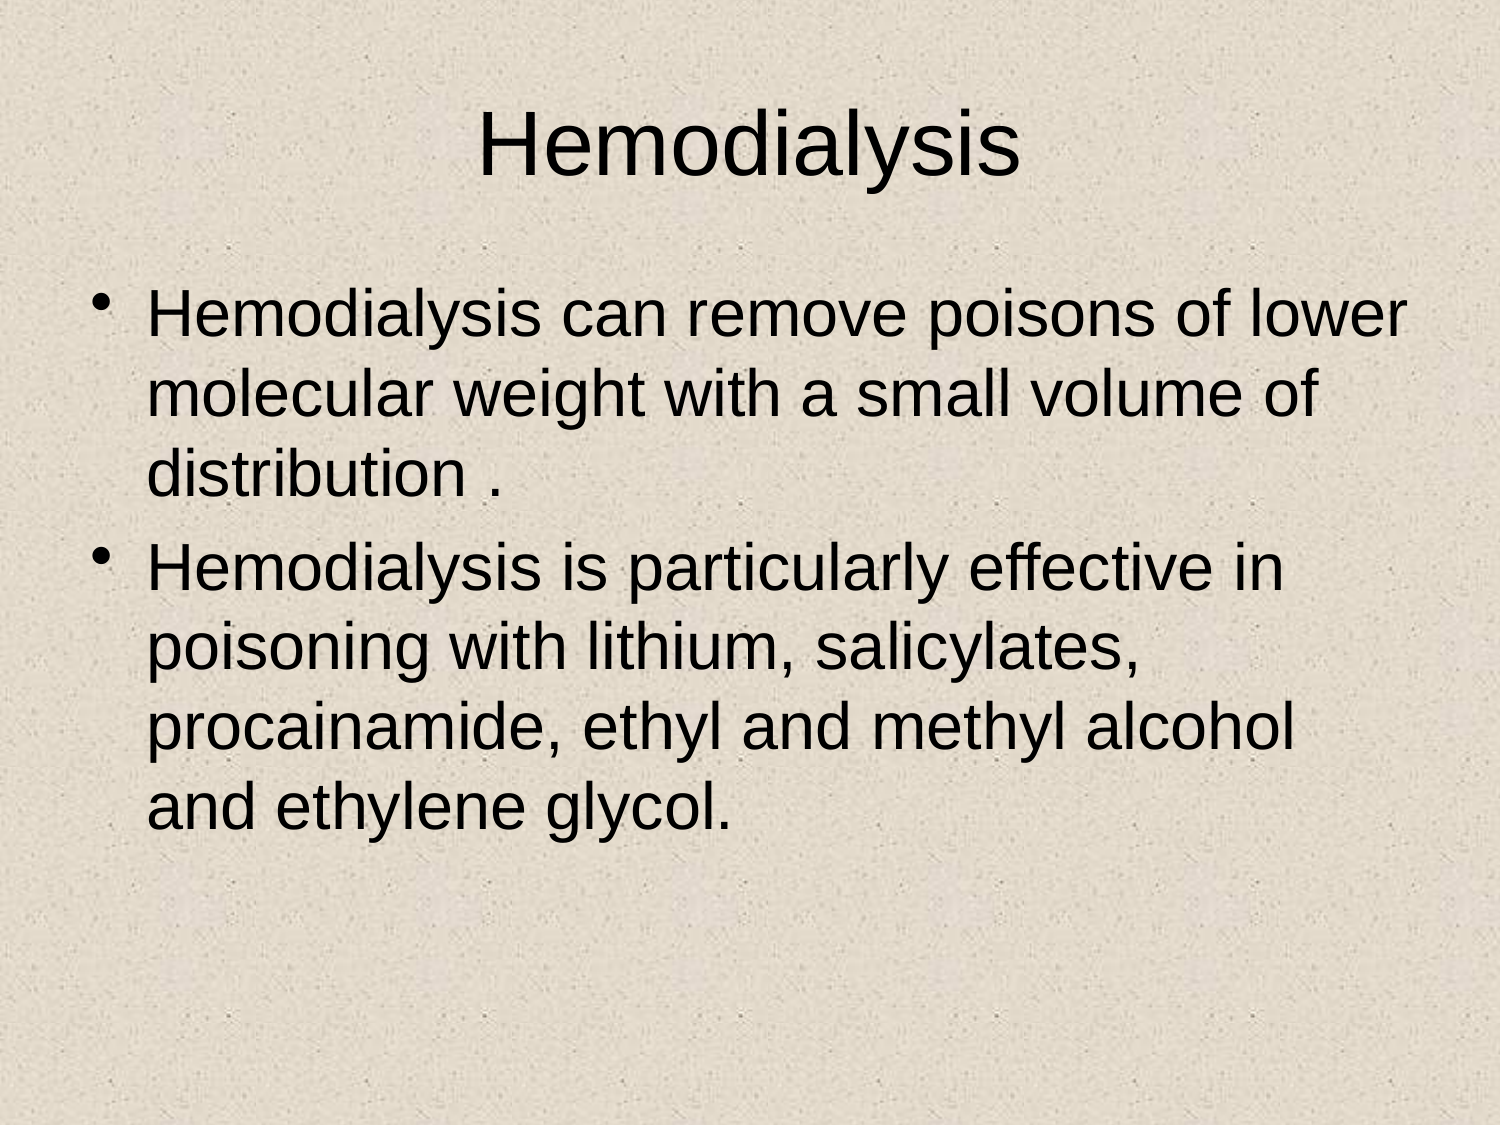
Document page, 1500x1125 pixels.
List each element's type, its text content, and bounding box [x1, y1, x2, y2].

list Hemodialysis can remove poisons of lower molecular weight with a small volume of distribution . Hemodialysis is particularly effective in poisoning with lithium, salicylates, procainamide, ethyl and methyl alcohol and ethylene glycol. [75, 262, 1425, 1005]
picture [0, 0, 1500, 1125]
title Hemodialysis [75, 45, 1425, 233]
